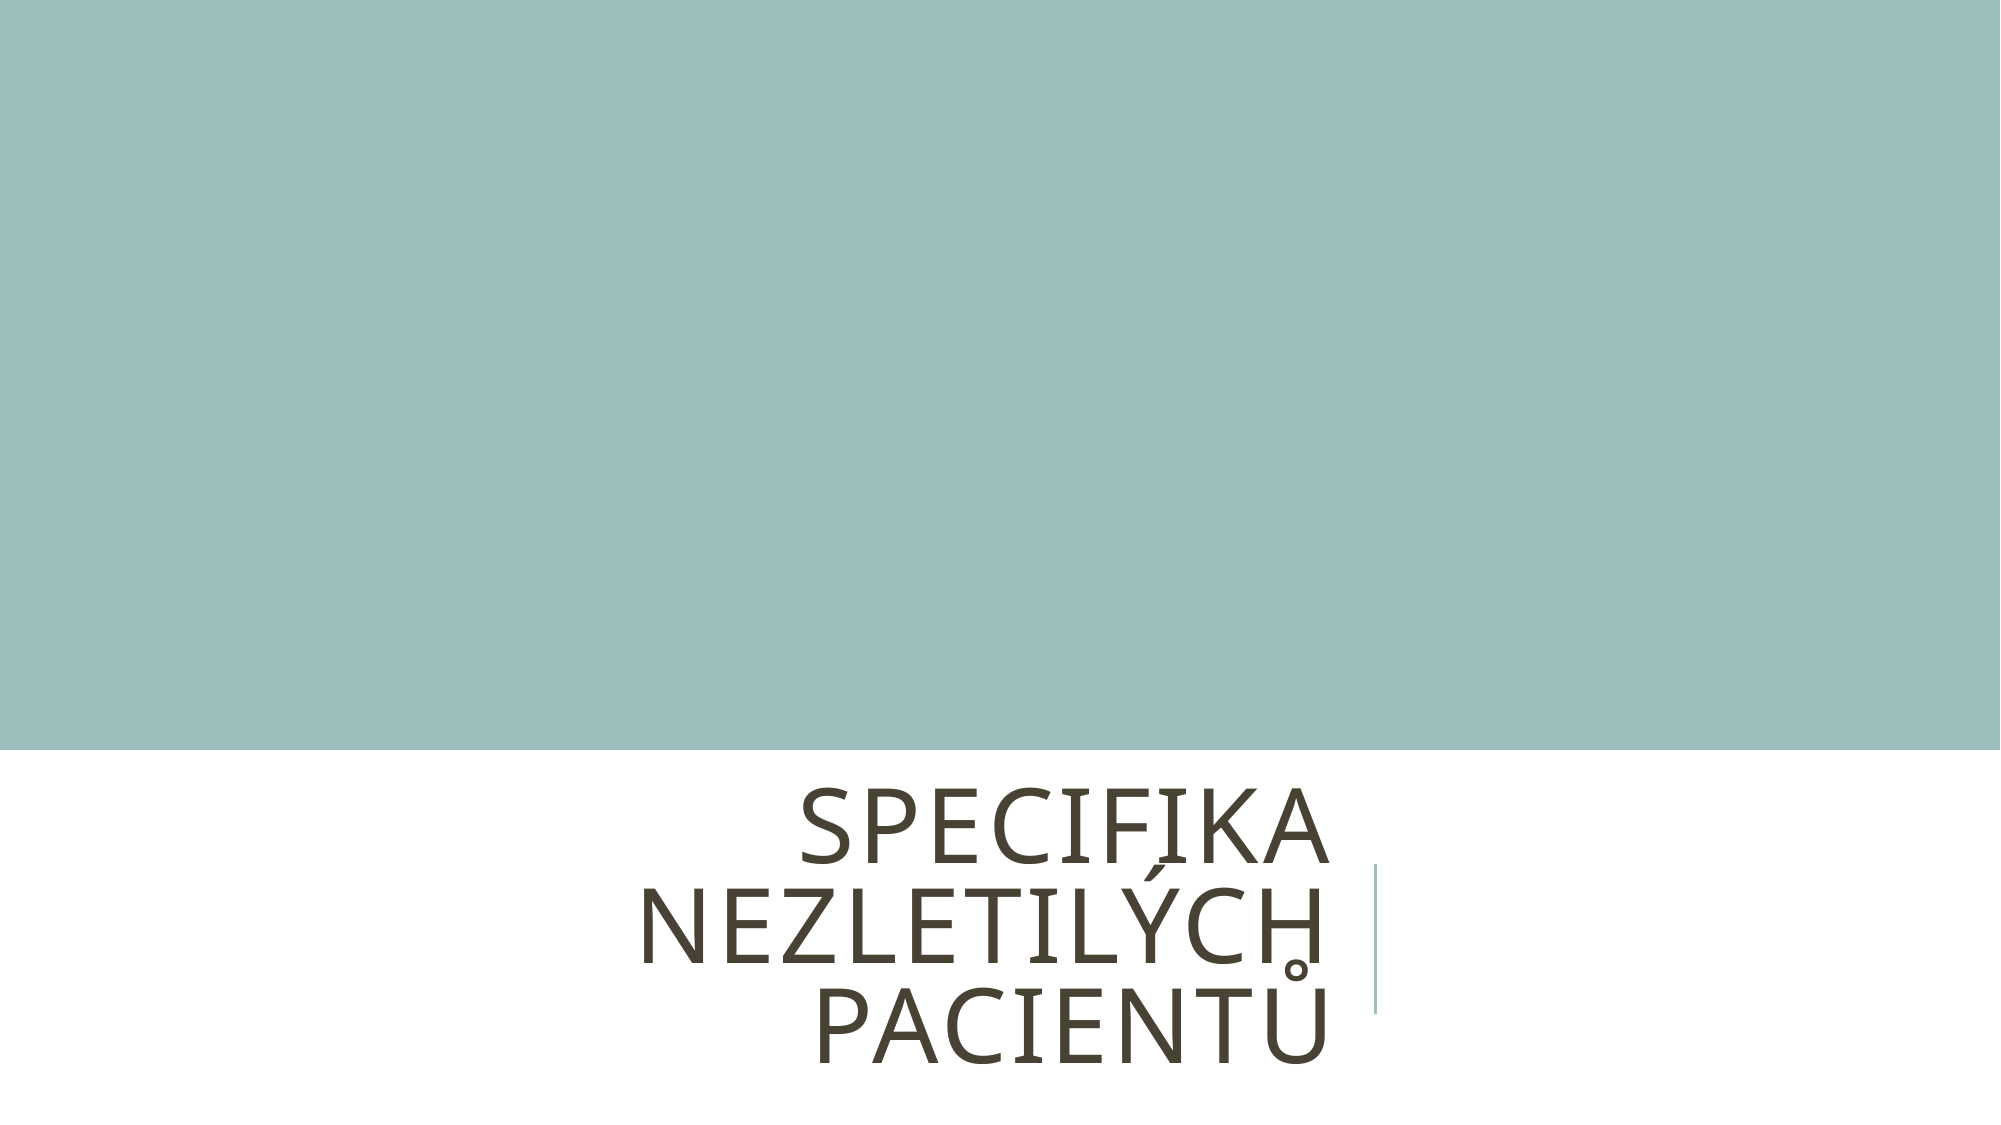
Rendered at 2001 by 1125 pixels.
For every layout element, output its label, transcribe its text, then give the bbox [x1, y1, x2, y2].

title Specifika nezletilých pacientů [75, 813, 1350, 1054]
